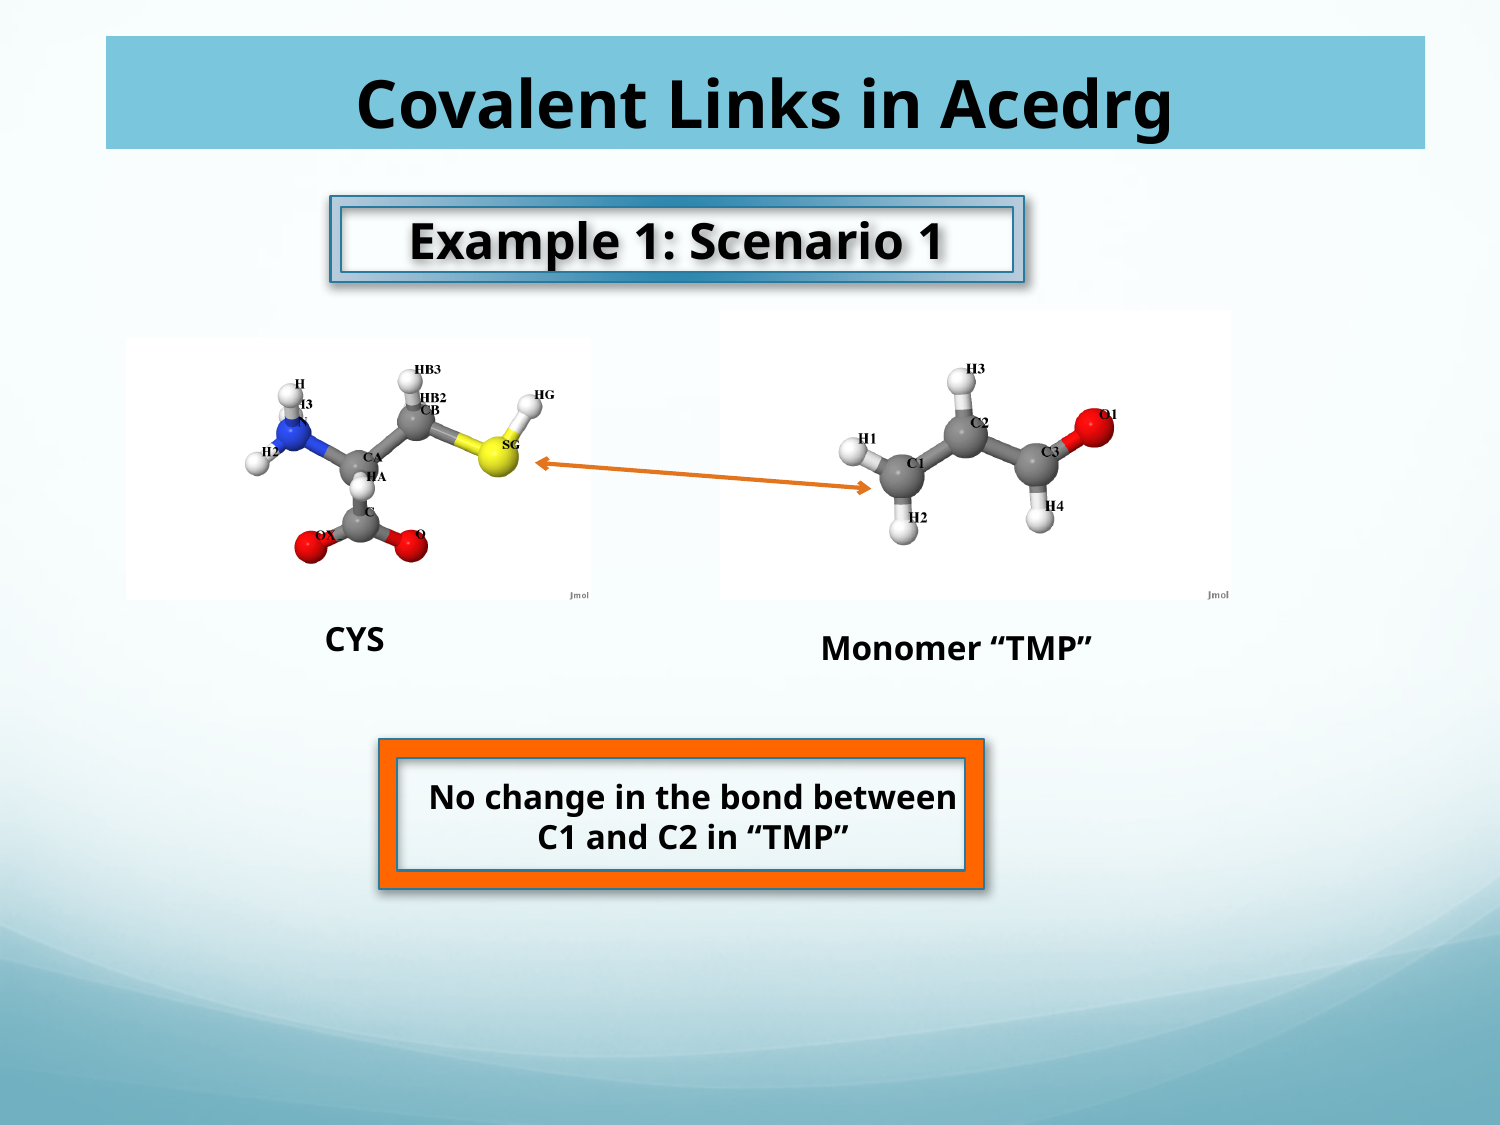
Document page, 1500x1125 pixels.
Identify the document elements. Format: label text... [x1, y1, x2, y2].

text_box [378, 738, 985, 890]
picture [720, 309, 1231, 601]
text_box Example 1: Scenario 1 [329, 195, 1025, 283]
text_box CYS [258, 614, 451, 666]
text_box Covalent Links in Acedrg [106, 36, 1426, 149]
text_box No change in the bond between C1 and C2 in “TMP” [406, 770, 962, 864]
text_box Monomer “TMP” [725, 619, 1188, 675]
picture [125, 337, 592, 601]
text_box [534, 462, 872, 490]
